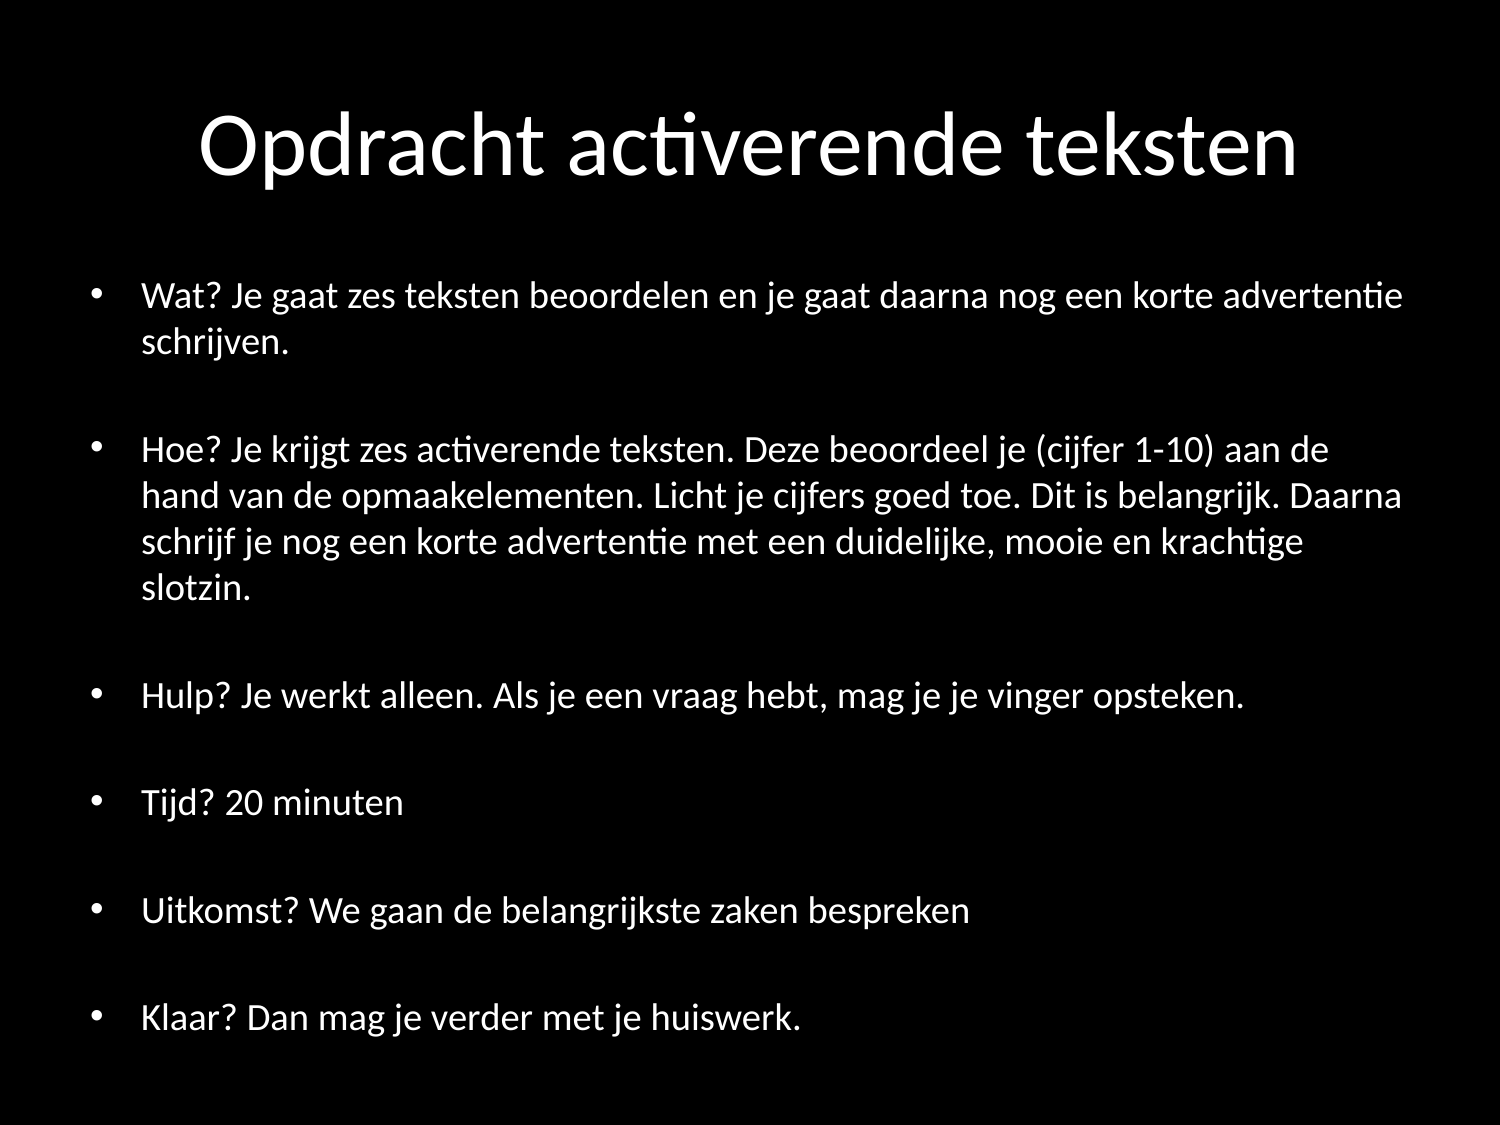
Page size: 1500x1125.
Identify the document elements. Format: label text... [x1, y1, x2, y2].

title Opdracht activerende teksten [75, 45, 1425, 233]
list Wat? Je gaat zes teksten beoordelen en je gaat daarna nog een korte advertentie schrijven. Hoe? Je krijgt zes activerende teksten. Deze beoordeel je (cijfer 1-10) aan de hand van de opmaakelementen. Licht je cijfers goed toe. Dit is belangrijk. Daarna schrijf je nog een korte advertentie met een duidelijke, mooie en krachtige slotzin. Hulp? Je werkt alleen. Als je een vraag hebt, mag je je vinger opsteken. Tijd? 20 minuten Uitkomst? We gaan de belangrijkste zaken bespreken Klaar? Dan mag je verder met je huiswerk. [75, 262, 1425, 1047]
